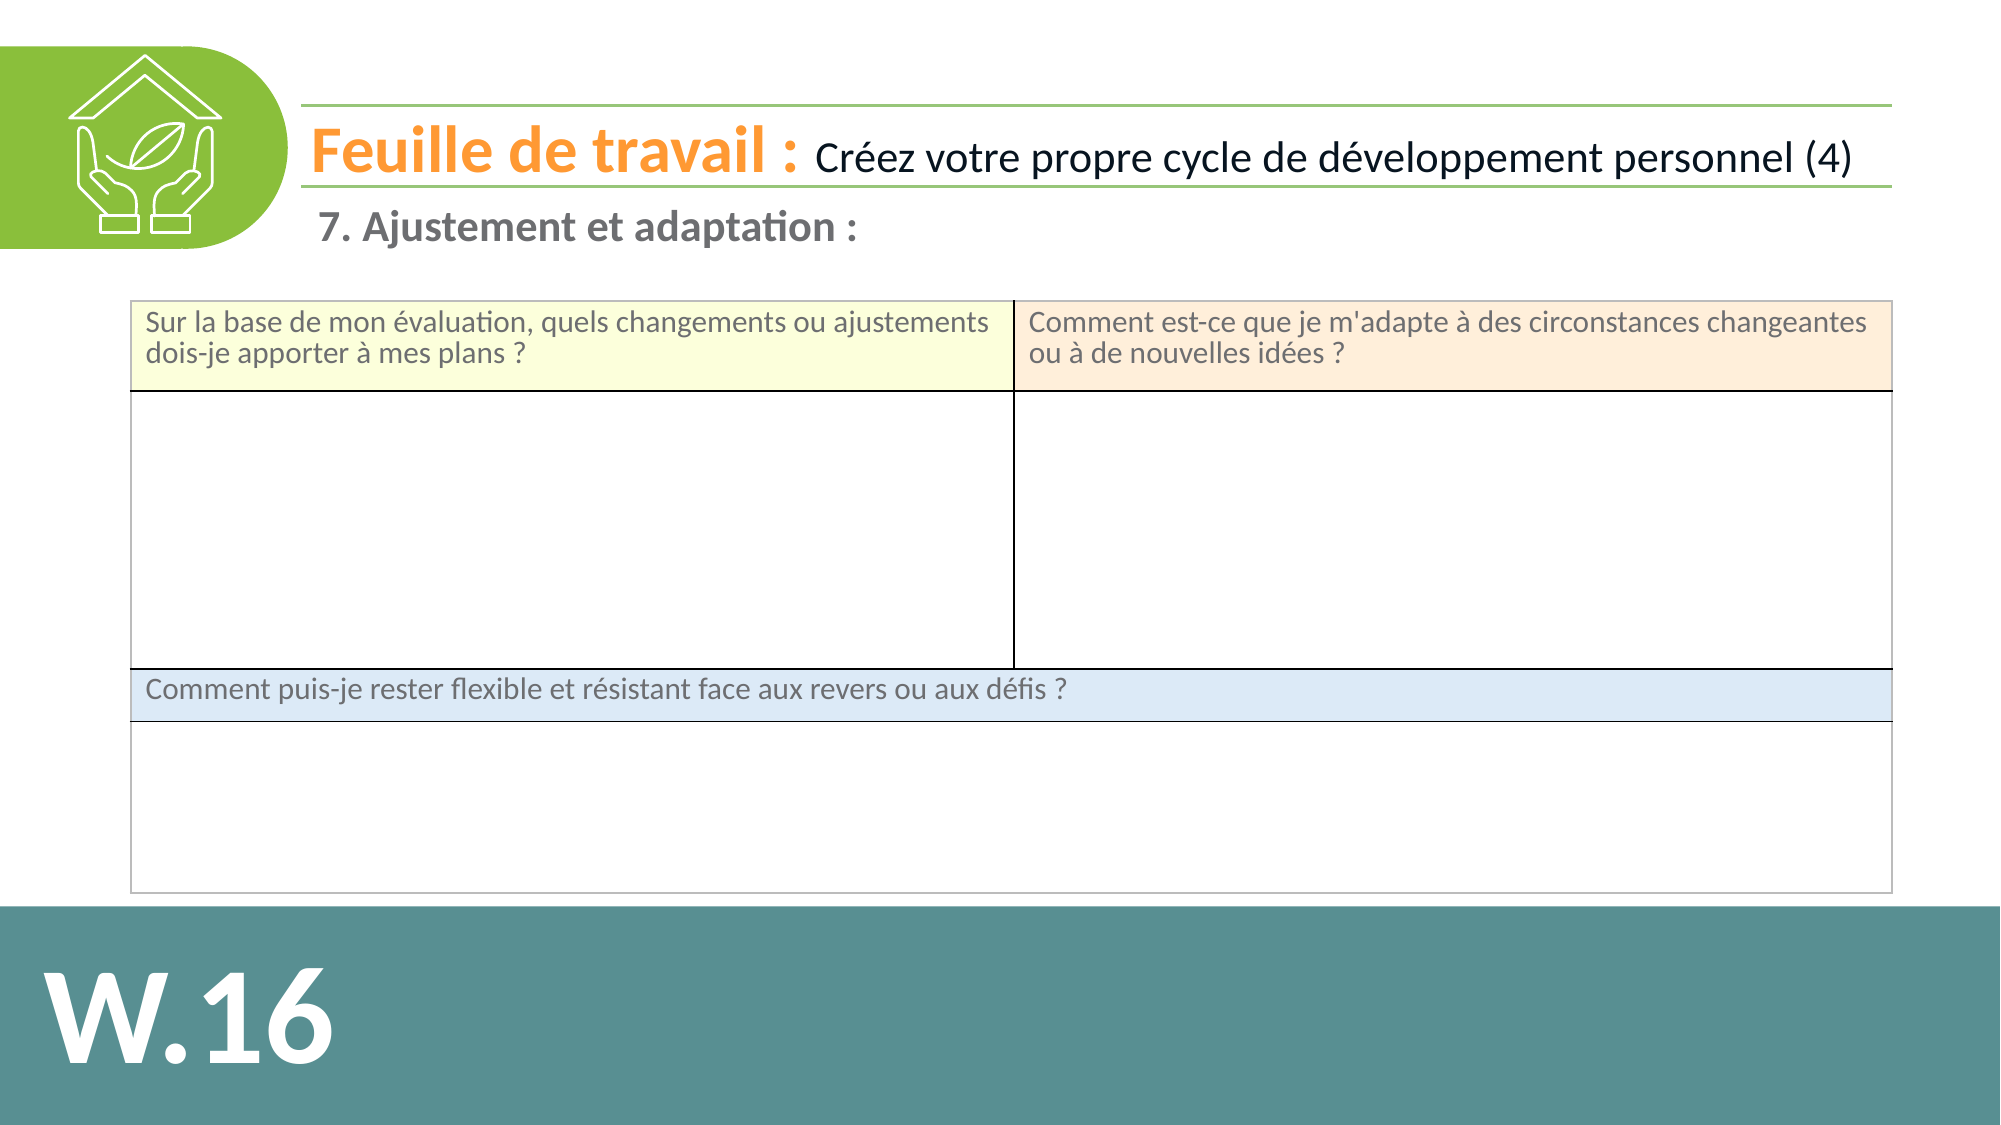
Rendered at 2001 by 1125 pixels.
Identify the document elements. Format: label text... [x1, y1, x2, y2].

table_header Sur la base de mon évaluation, quels changements ou ajustements dois-je apporter à mes plans ? [132, 302, 1013, 390]
table_cell [132, 722, 1891, 892]
table_cell Comment puis-je rester flexible et résistant face aux revers ou aux défis ? [132, 670, 1891, 721]
text_box 7. Ajustement et adaptation : [303, 190, 1325, 259]
text_box W.16 [23, 957, 418, 1125]
text_box [0, 46, 288, 249]
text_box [68, 54, 222, 233]
table_cell [1015, 392, 1891, 668]
table_header Comment est-ce que je m'adapte à des circonstances changeantes ou à de nouvelles idées ? [1015, 302, 1891, 390]
text_box [0, 906, 2000, 1125]
list Feuille de travail : Créez votre propre cycle de développement personnel (4) [291, 73, 1904, 206]
table_cell [132, 392, 1013, 668]
